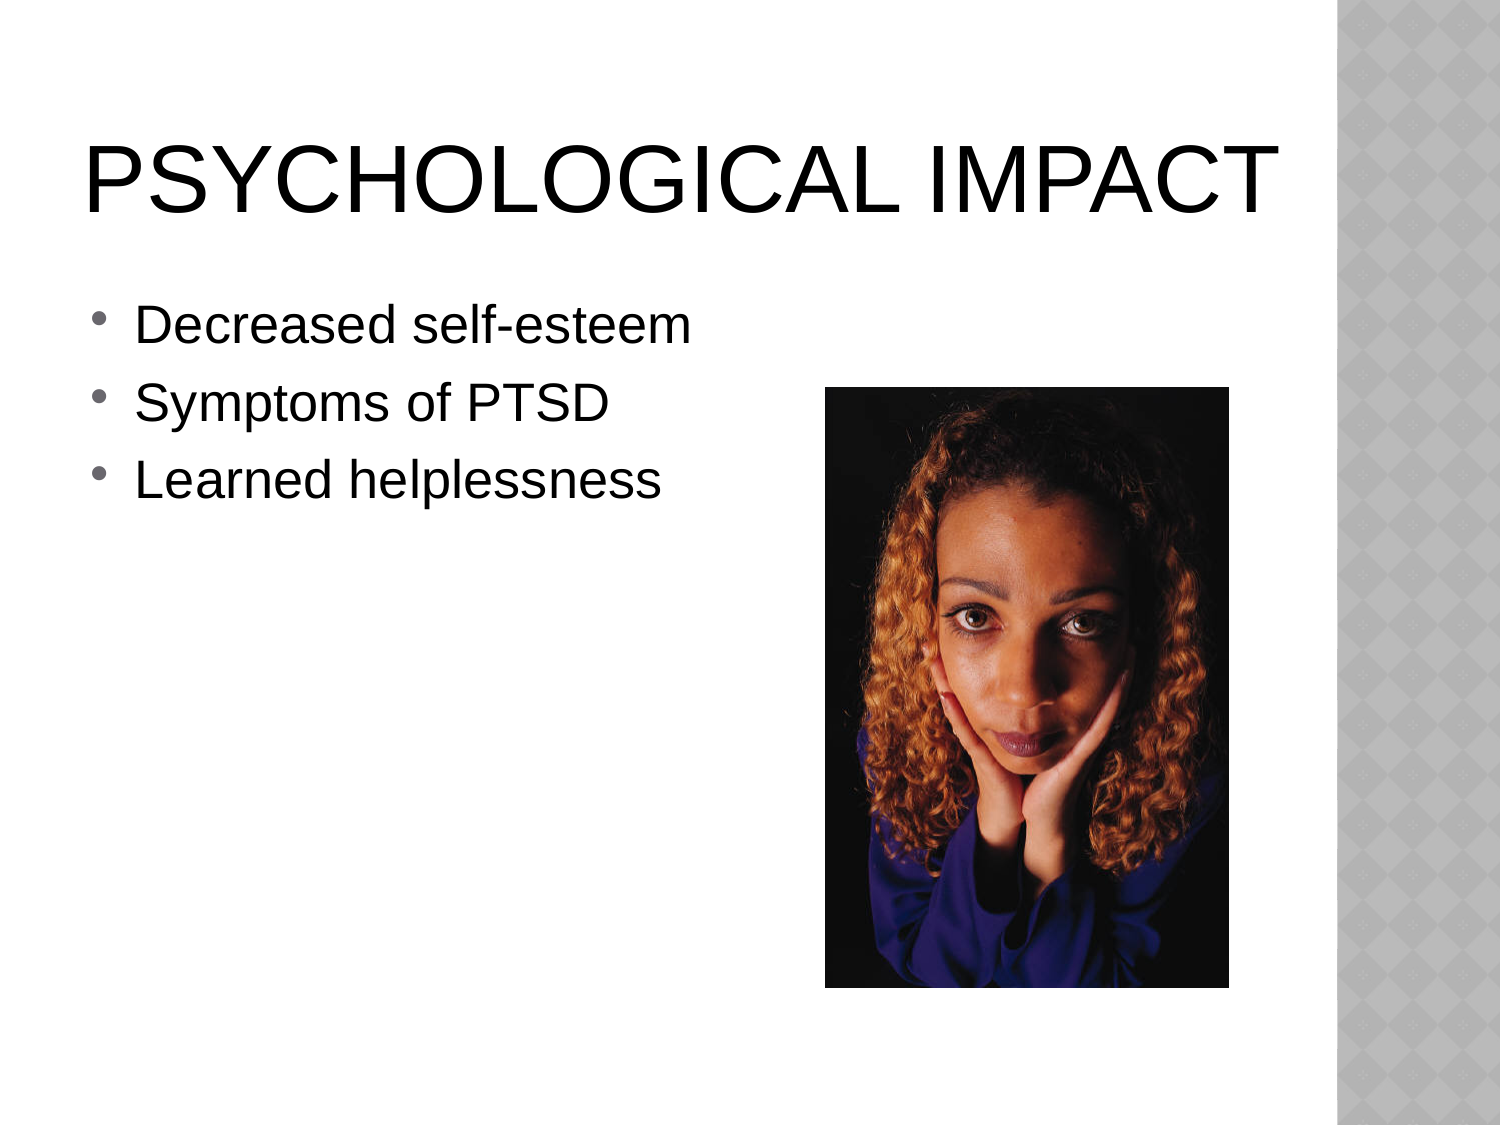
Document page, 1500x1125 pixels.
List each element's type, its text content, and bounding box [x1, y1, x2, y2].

title Psychological Impact [75, 4, 1312, 232]
list Decreased self-esteem Symptoms of PTSD Learned helplessness [75, 282, 734, 1021]
picture [824, 387, 1230, 988]
